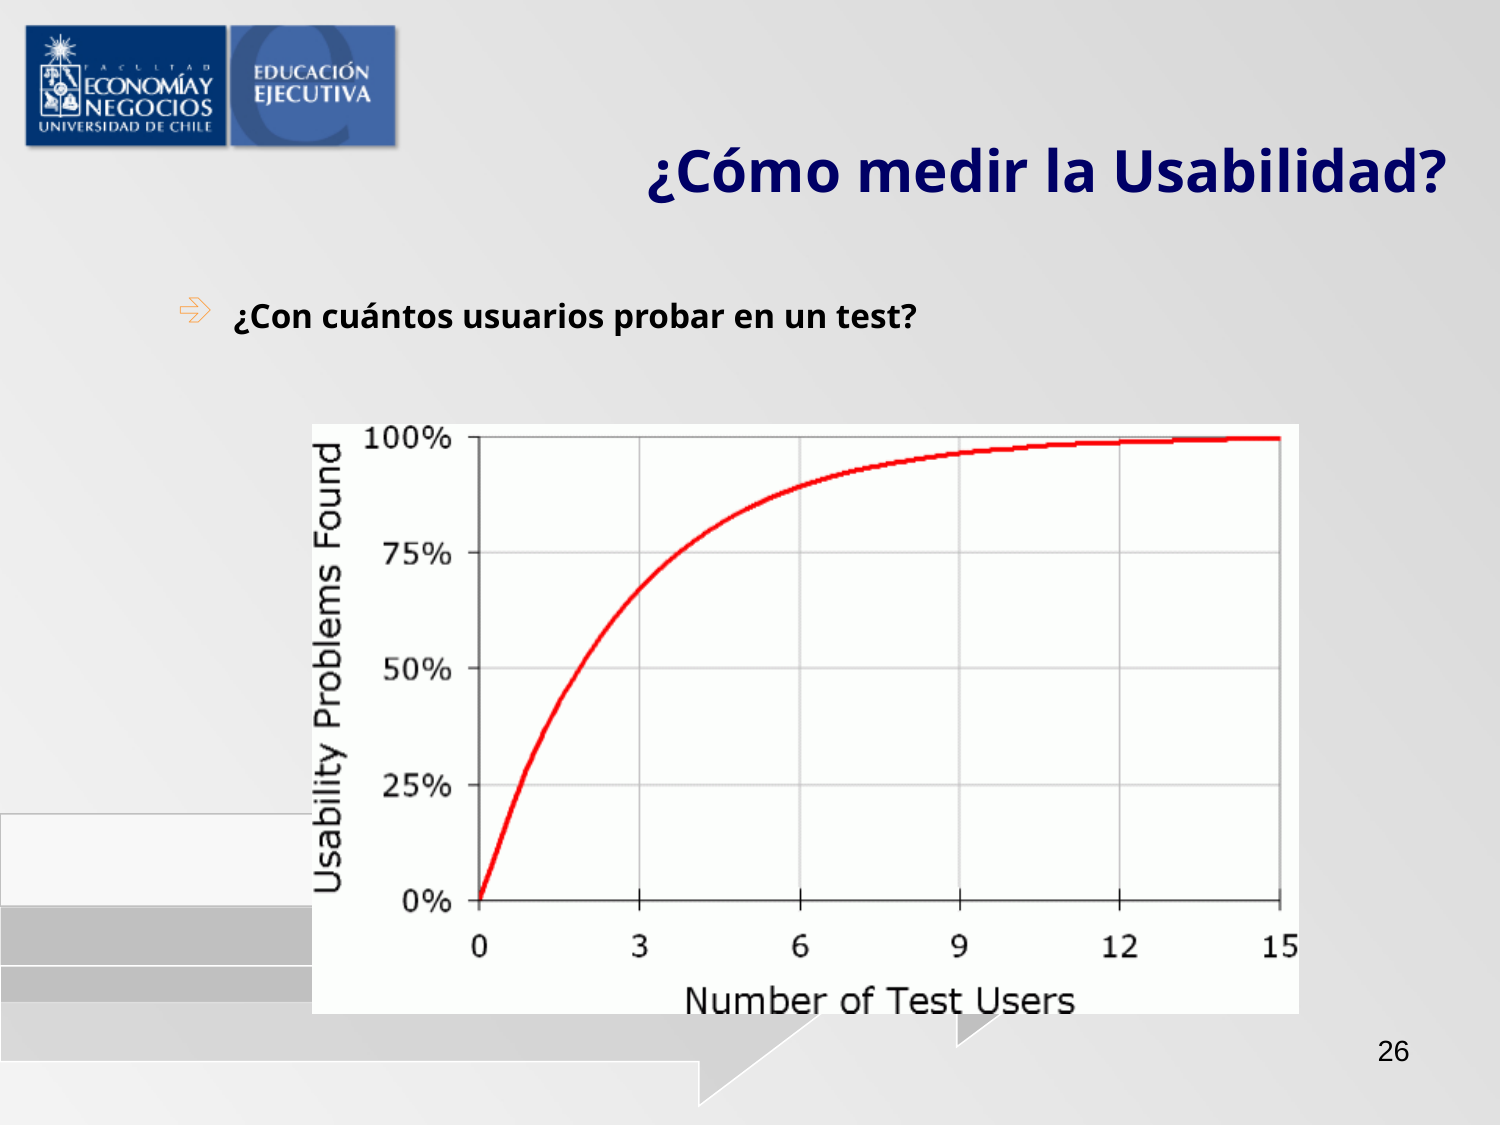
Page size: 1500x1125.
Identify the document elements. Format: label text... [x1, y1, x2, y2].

picture [0, 0, 1500, 1125]
title ¿Cómo medir la Usabilidad? [162, 74, 1463, 263]
slide_number 26 [1074, 1024, 1426, 1103]
list ¿Con cuántos usuarios probar en un test? [162, 287, 1463, 1001]
